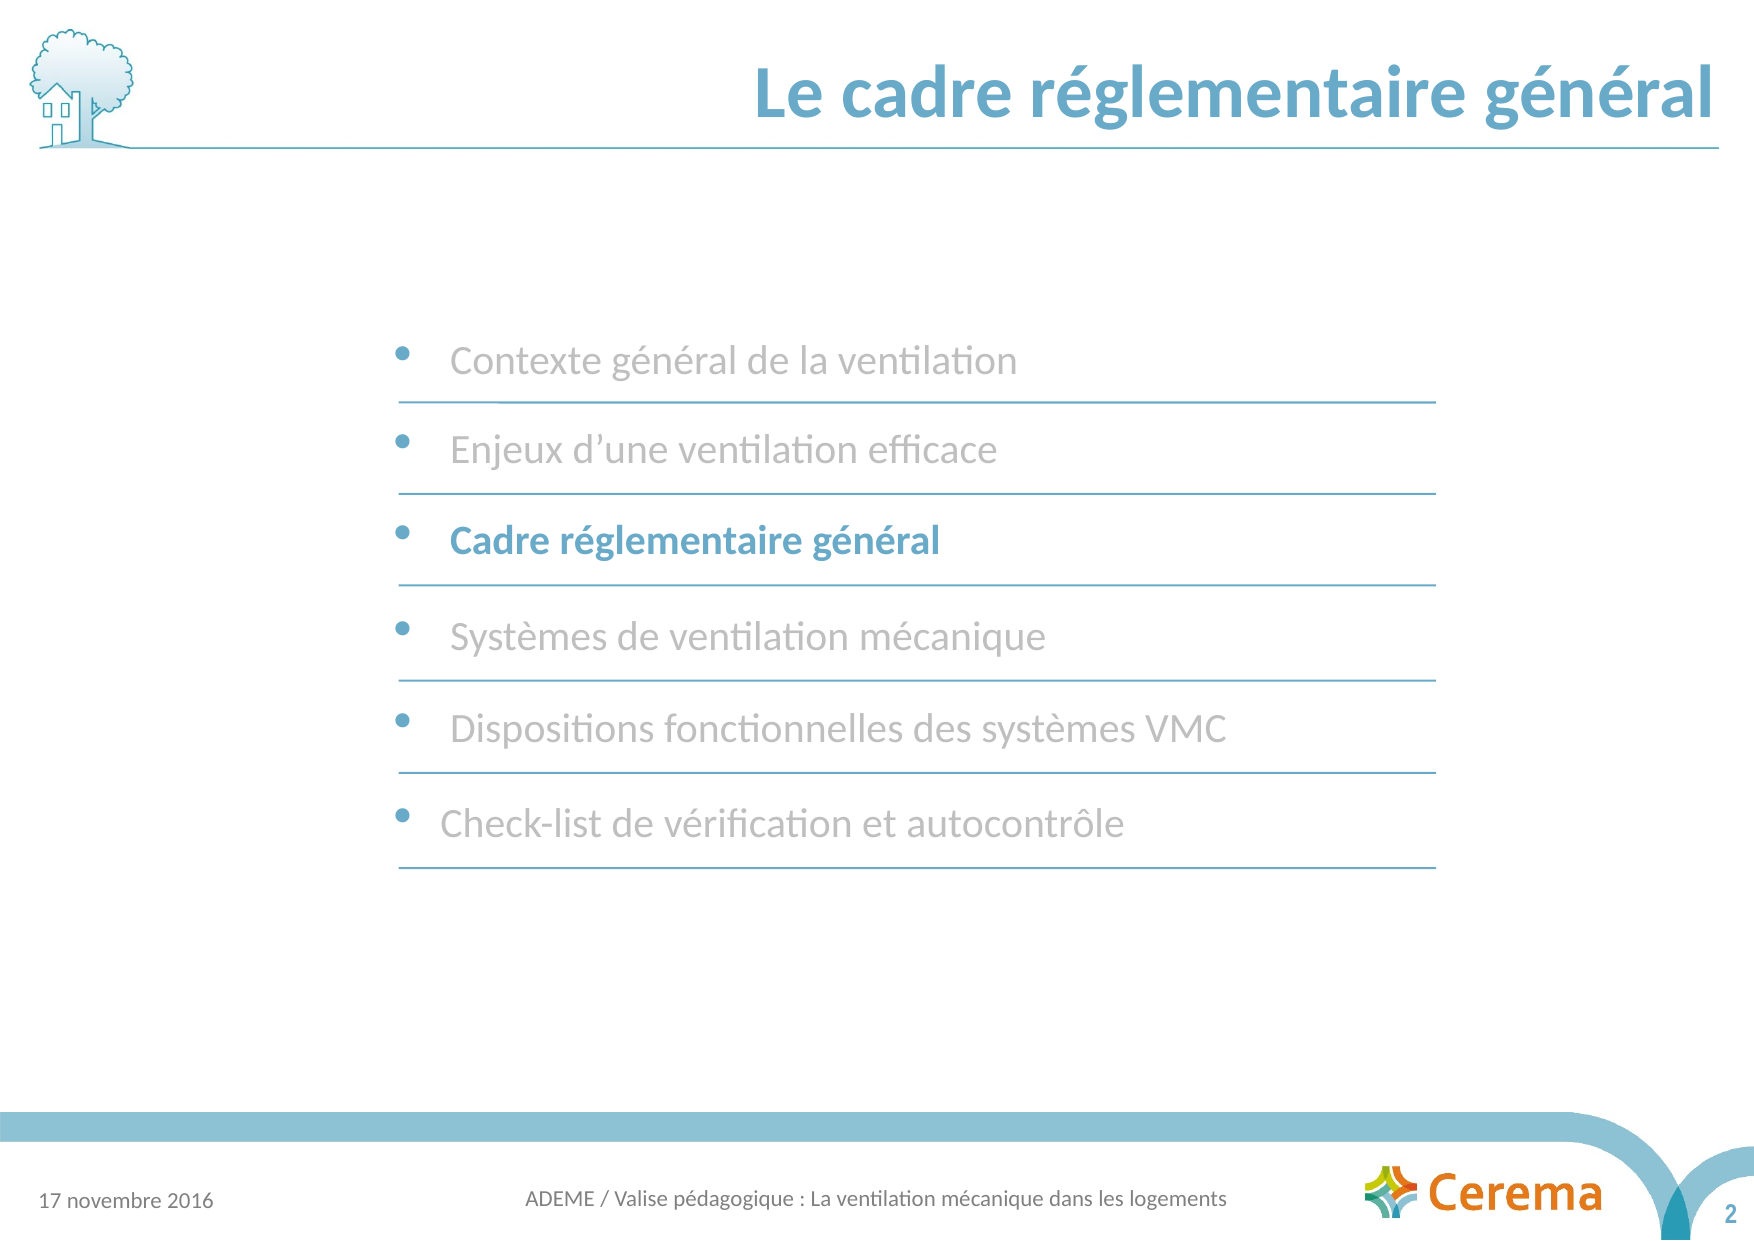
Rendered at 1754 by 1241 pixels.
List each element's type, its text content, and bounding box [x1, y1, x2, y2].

picture [0, 1112, 1754, 1240]
text_box Cadre réglementaire général [380, 505, 1419, 571]
picture [29, 29, 1719, 149]
text_box Dispositions fonctionnelles des systèmes VMC [380, 693, 1419, 758]
text_box Contexte général de la ventilation [380, 325, 1419, 391]
text_box Le cadre réglementaire général [265, 35, 1731, 136]
text_box Check-list de vérification et autocontrôle [380, 788, 1419, 854]
text_box Systèmes de ventilation mécanique [380, 600, 1419, 666]
text_box Enjeux d’une ventilation efficace [380, 414, 1419, 479]
